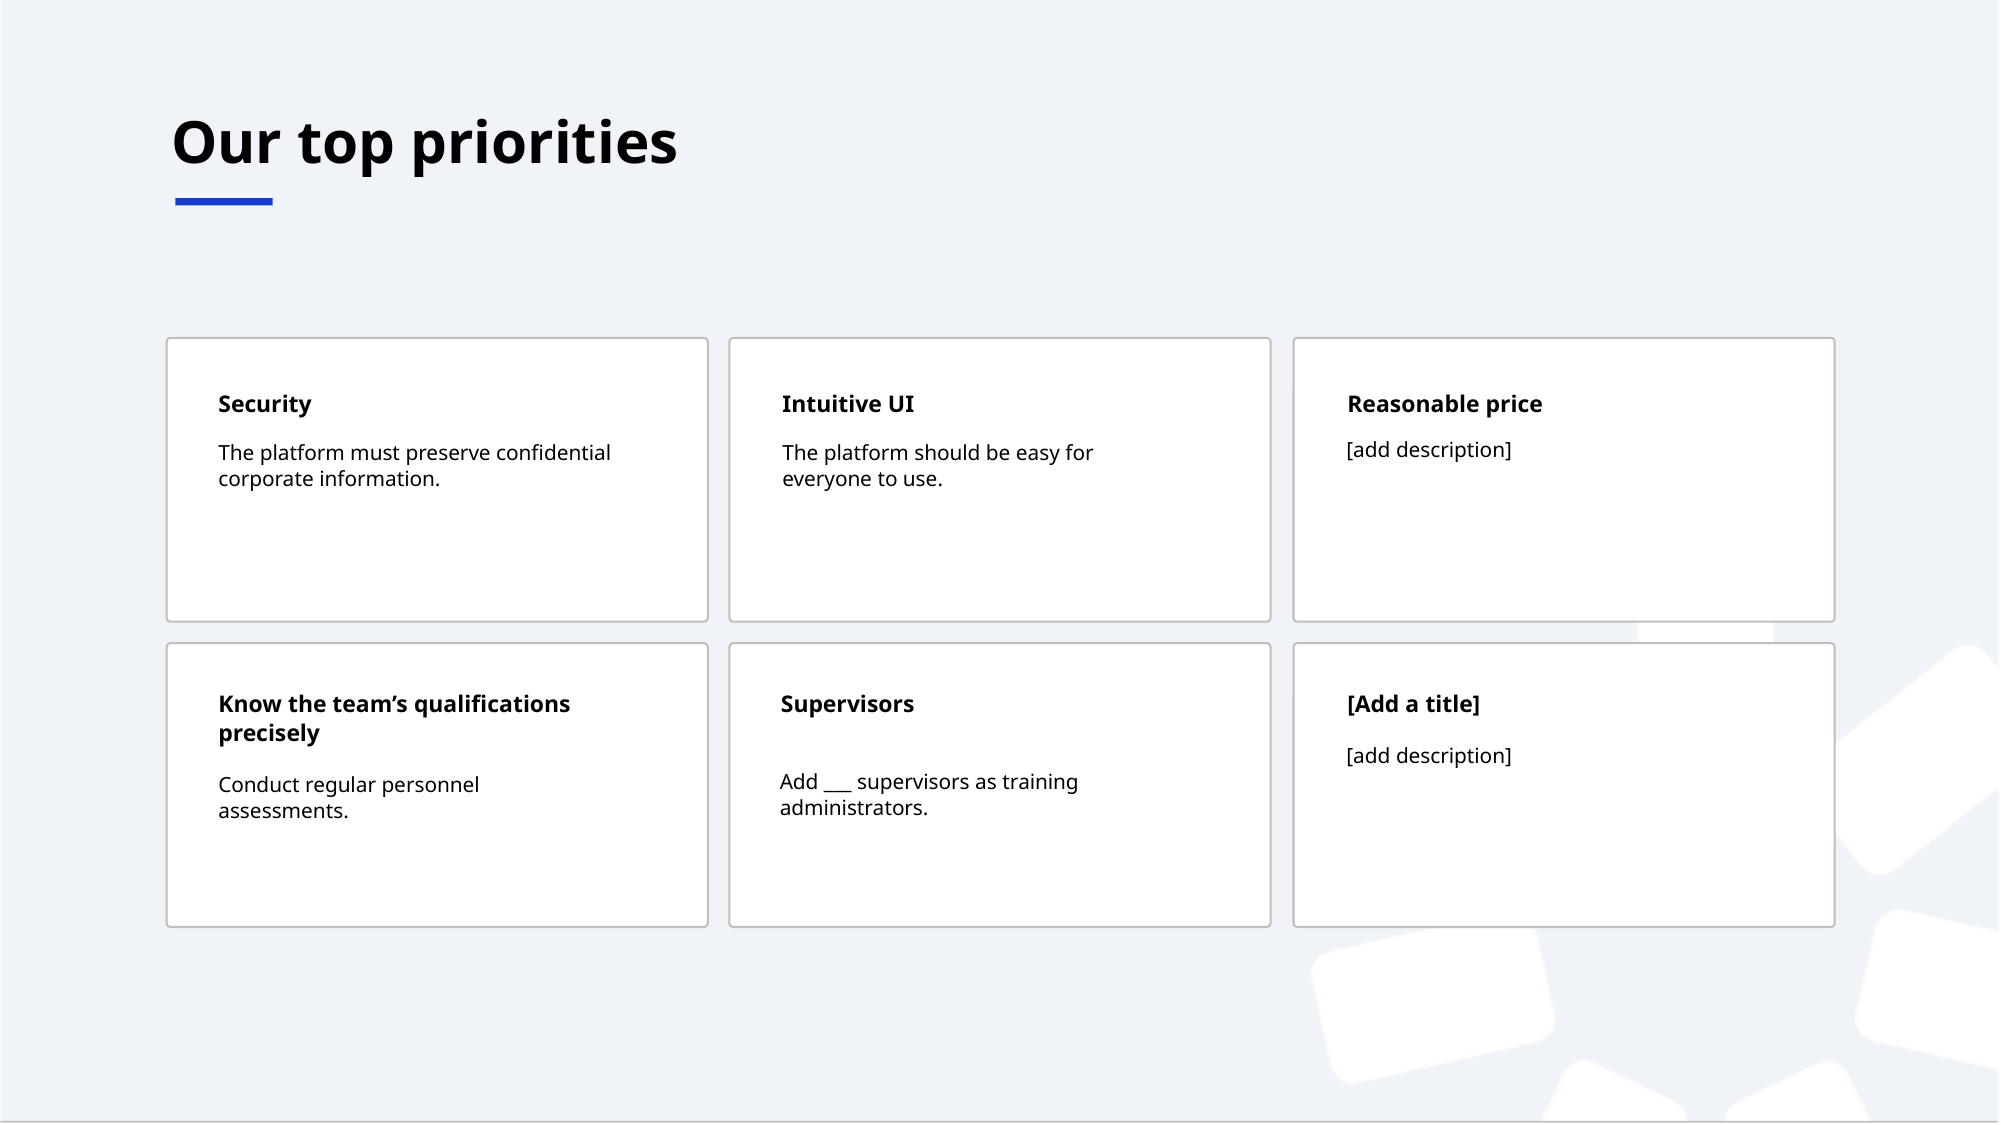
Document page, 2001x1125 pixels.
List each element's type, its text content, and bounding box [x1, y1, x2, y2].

text_box The platform must preserve confidential corporate information. [203, 430, 684, 499]
text_box [add description] [1331, 733, 1724, 775]
text_box [729, 643, 1271, 927]
text_box [166, 337, 708, 622]
text_box Add ___ supervisors as training administrators. [764, 760, 1154, 828]
text_box [175, 198, 273, 206]
text_box The platform should be easy for everyone to use. [767, 430, 1154, 499]
text_box [Add a title] [1332, 680, 1725, 725]
text_box [729, 337, 1271, 622]
text_box Know the team’s qualifications precisely [203, 680, 587, 753]
text_box Intuitive UI [767, 380, 1172, 425]
text_box Security [203, 380, 684, 425]
text_box [1293, 337, 1835, 622]
text_box Supervisors [765, 680, 1178, 725]
text_box [1293, 643, 1835, 927]
picture [0, 0, 2001, 1125]
title Our top priorities [156, 72, 1869, 217]
text_box [add description] [1331, 428, 1724, 470]
text_box Reasonable price [1332, 380, 1725, 425]
text_box [166, 643, 708, 927]
text_box Conduct regular personnel assessments. [203, 762, 613, 830]
